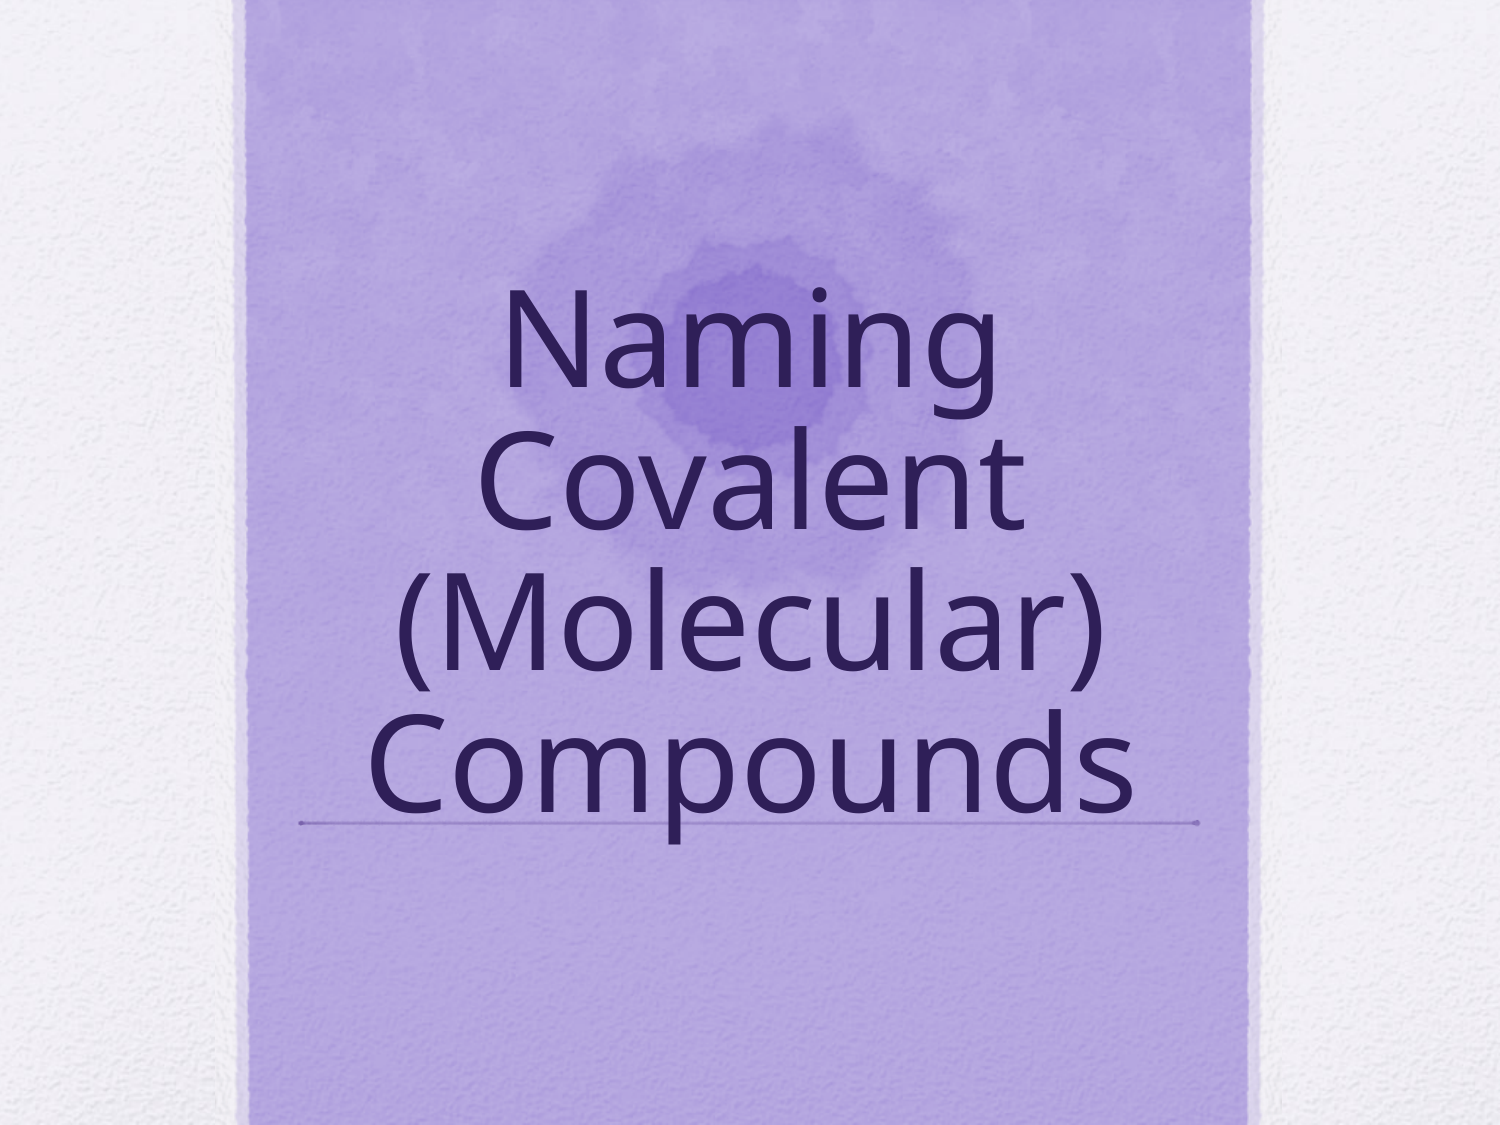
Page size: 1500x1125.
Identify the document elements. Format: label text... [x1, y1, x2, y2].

title Naming Covalent (Molecular) Compounds [304, 409, 1198, 847]
picture [0, 0, 1500, 1125]
